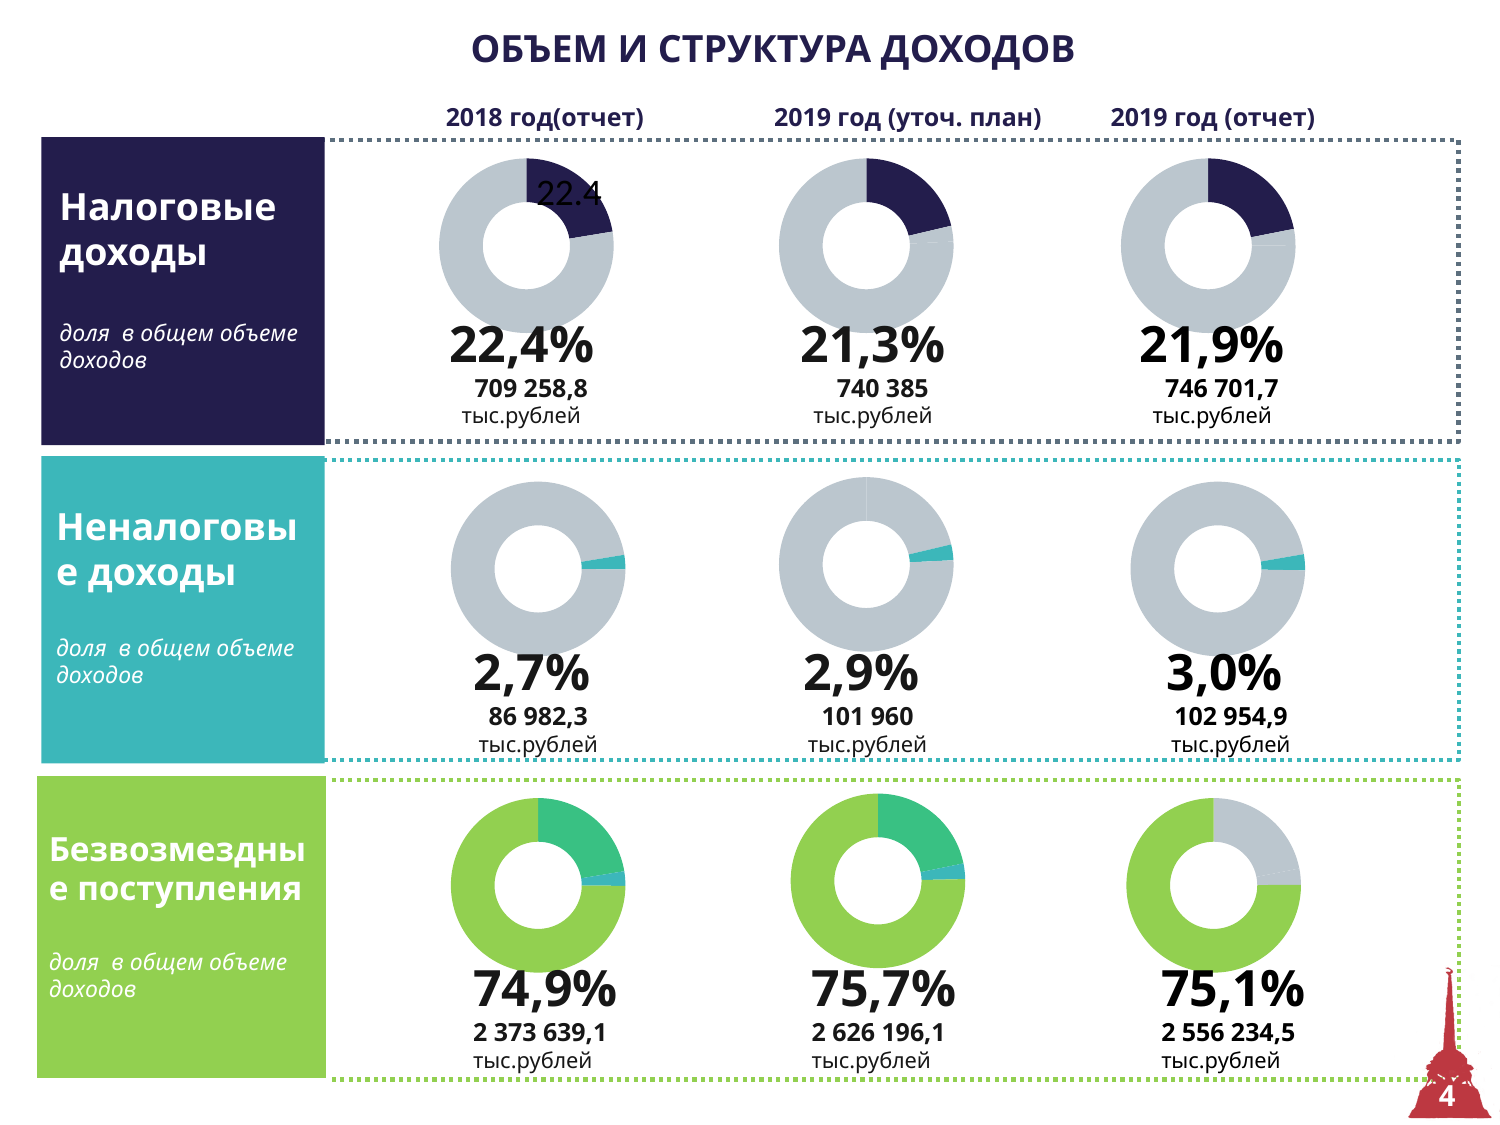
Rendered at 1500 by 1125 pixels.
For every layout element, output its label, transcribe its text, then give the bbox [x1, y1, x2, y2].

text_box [1394, 965, 1500, 1125]
text_box [33, 771, 330, 1083]
chart [784, 784, 975, 978]
chart [1124, 796, 1315, 975]
text_box 2018 год(отчет) [410, 93, 680, 139]
text_box 21,3% 740 385 тыс.рублей [785, 347, 961, 436]
text_box 3,0% 102 954,9 тыс.рублей [1148, 664, 1314, 764]
chart [773, 468, 963, 661]
text_box 75,7% 2 626 196,1 тыс.рублей [796, 949, 985, 1081]
text_box [327, 138, 1461, 443]
chart [433, 152, 623, 340]
text_box [39, 454, 327, 765]
text_box [327, 458, 1461, 762]
chart [1124, 480, 1315, 658]
text_box 2,9% 101 960 тыс.рублей [785, 669, 951, 764]
chart [773, 152, 963, 340]
text_box Безвозмездные поступления доля в общем объеме доходов [34, 820, 328, 1050]
chart [445, 796, 635, 975]
text_box [330, 778, 1461, 1082]
text_box 74,9% 2 373 639,1 тыс.рублей [458, 949, 645, 1081]
text_box 21,9% 746 701,7 тыс.рублей [1123, 348, 1301, 436]
text_box 2019 год (отчет) [1089, 93, 1336, 139]
text_box [39, 135, 327, 447]
text_box 22,4% 709 258,8 тыс.рублей [433, 347, 610, 436]
chart [1112, 152, 1303, 340]
text_box ОБЪЕМ И СТРУКТУРА ДОХОДОВ [277, 17, 1270, 78]
text_box 2,7% 86 982,3 тыс.рублей [455, 666, 621, 764]
chart [445, 480, 635, 658]
text_box Неналоговые доходы доля в общем объеме доходов [41, 495, 325, 736]
text_box 2019 год (уточ. план) [749, 93, 1067, 139]
text_box 75,1% 2 556 234,5 тыс.рублей [1146, 949, 1325, 1081]
text_box Налоговые доходы доля в общем объеме доходов [44, 175, 329, 381]
